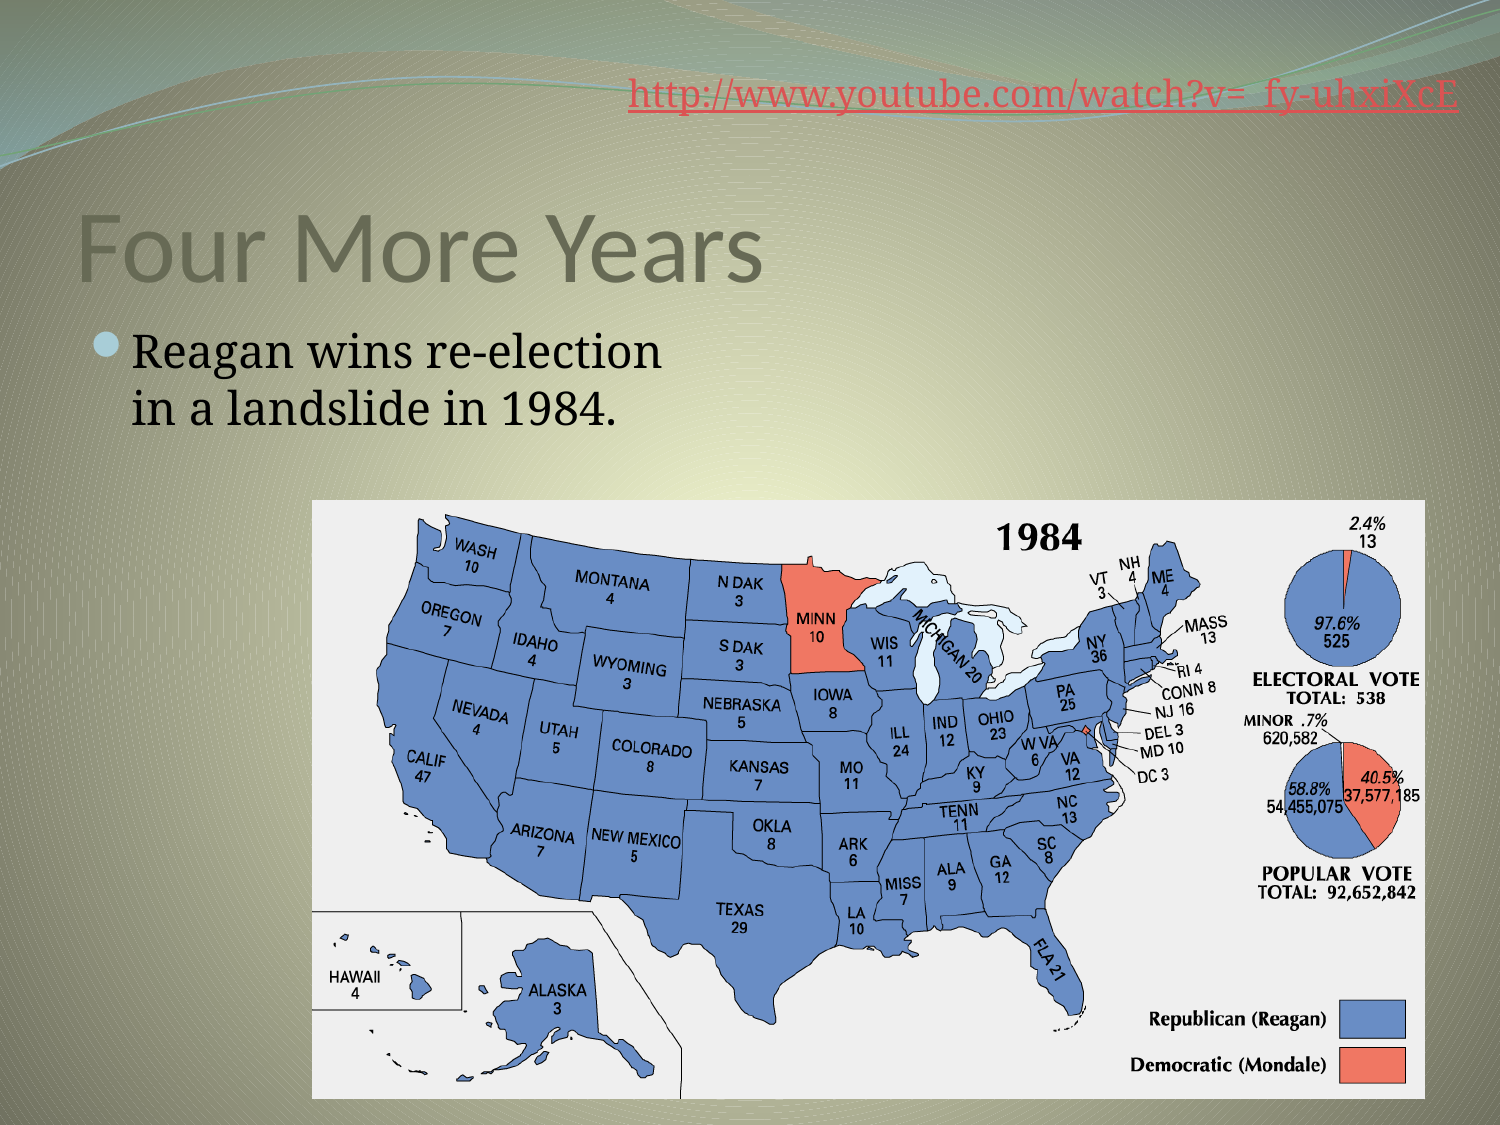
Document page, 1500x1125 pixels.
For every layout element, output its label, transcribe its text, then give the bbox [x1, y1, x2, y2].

text_box http://www.youtube.com/watch?v=_fy-uhxiXcE [613, 62, 1474, 174]
list Reagan wins re-election in a landslide in 1984. [75, 314, 700, 475]
title Four More Years [75, 115, 1425, 303]
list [312, 500, 1426, 1099]
